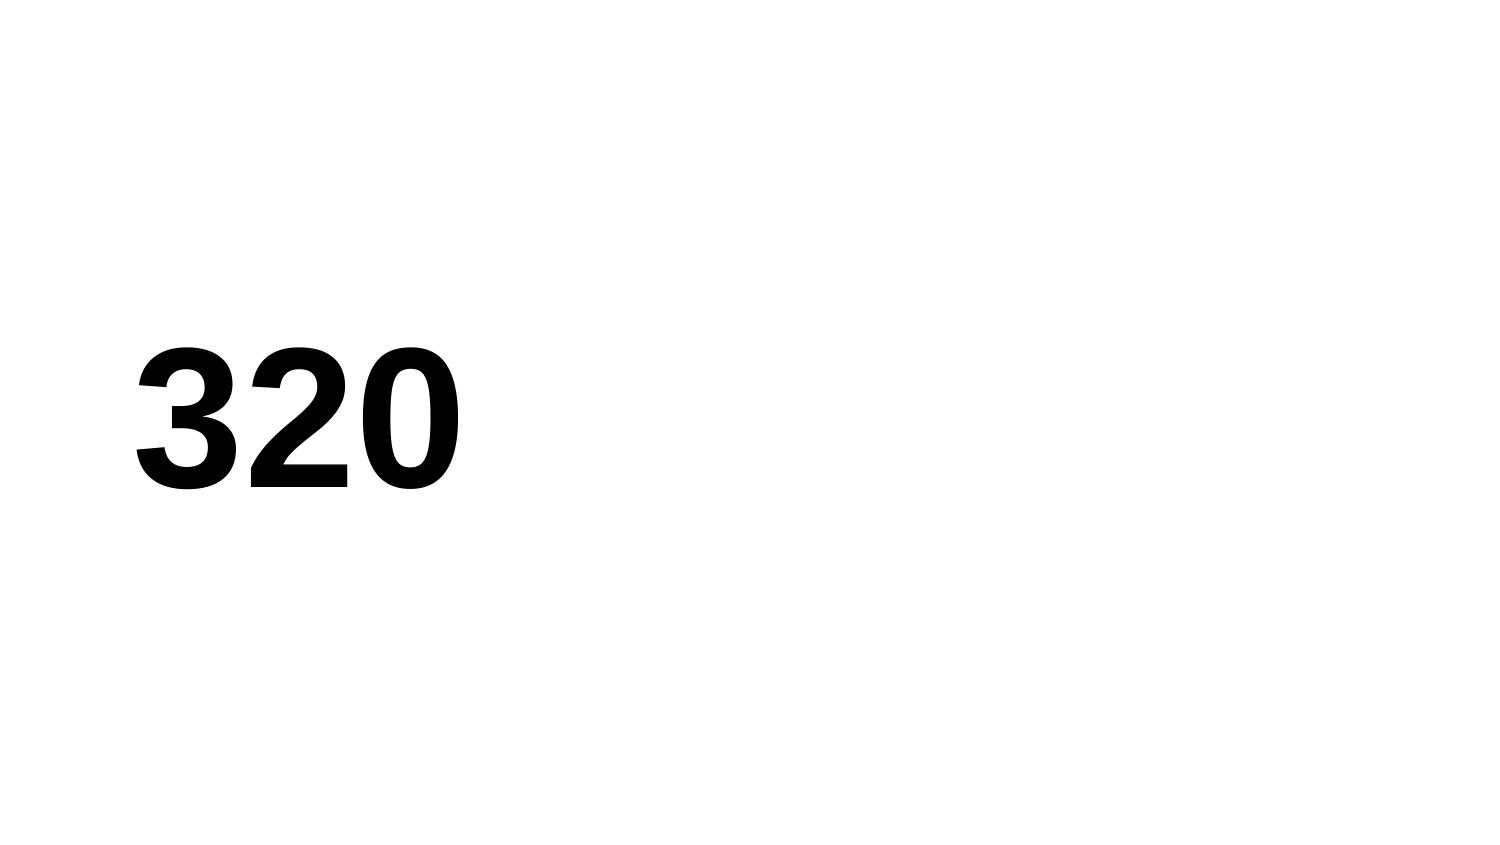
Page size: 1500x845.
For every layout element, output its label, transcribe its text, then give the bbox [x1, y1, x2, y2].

text_box 320 [132, 295, 969, 520]
